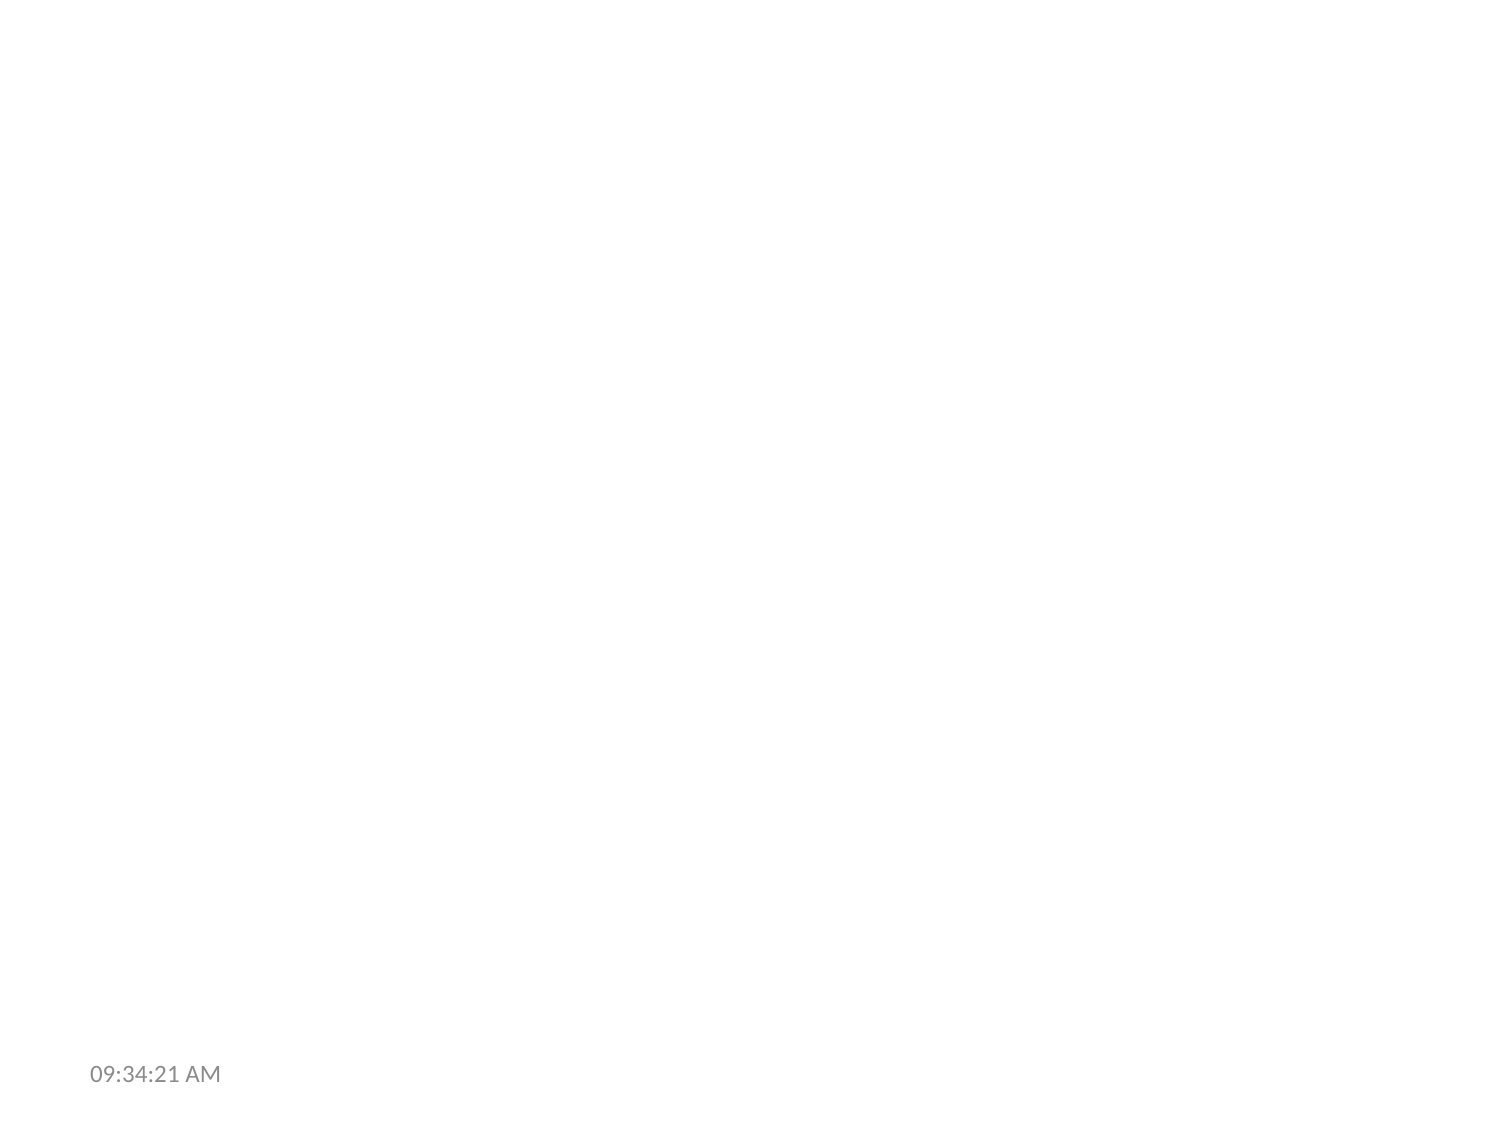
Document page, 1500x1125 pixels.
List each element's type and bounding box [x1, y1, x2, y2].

slide_number [75, 1042, 425, 1103]
